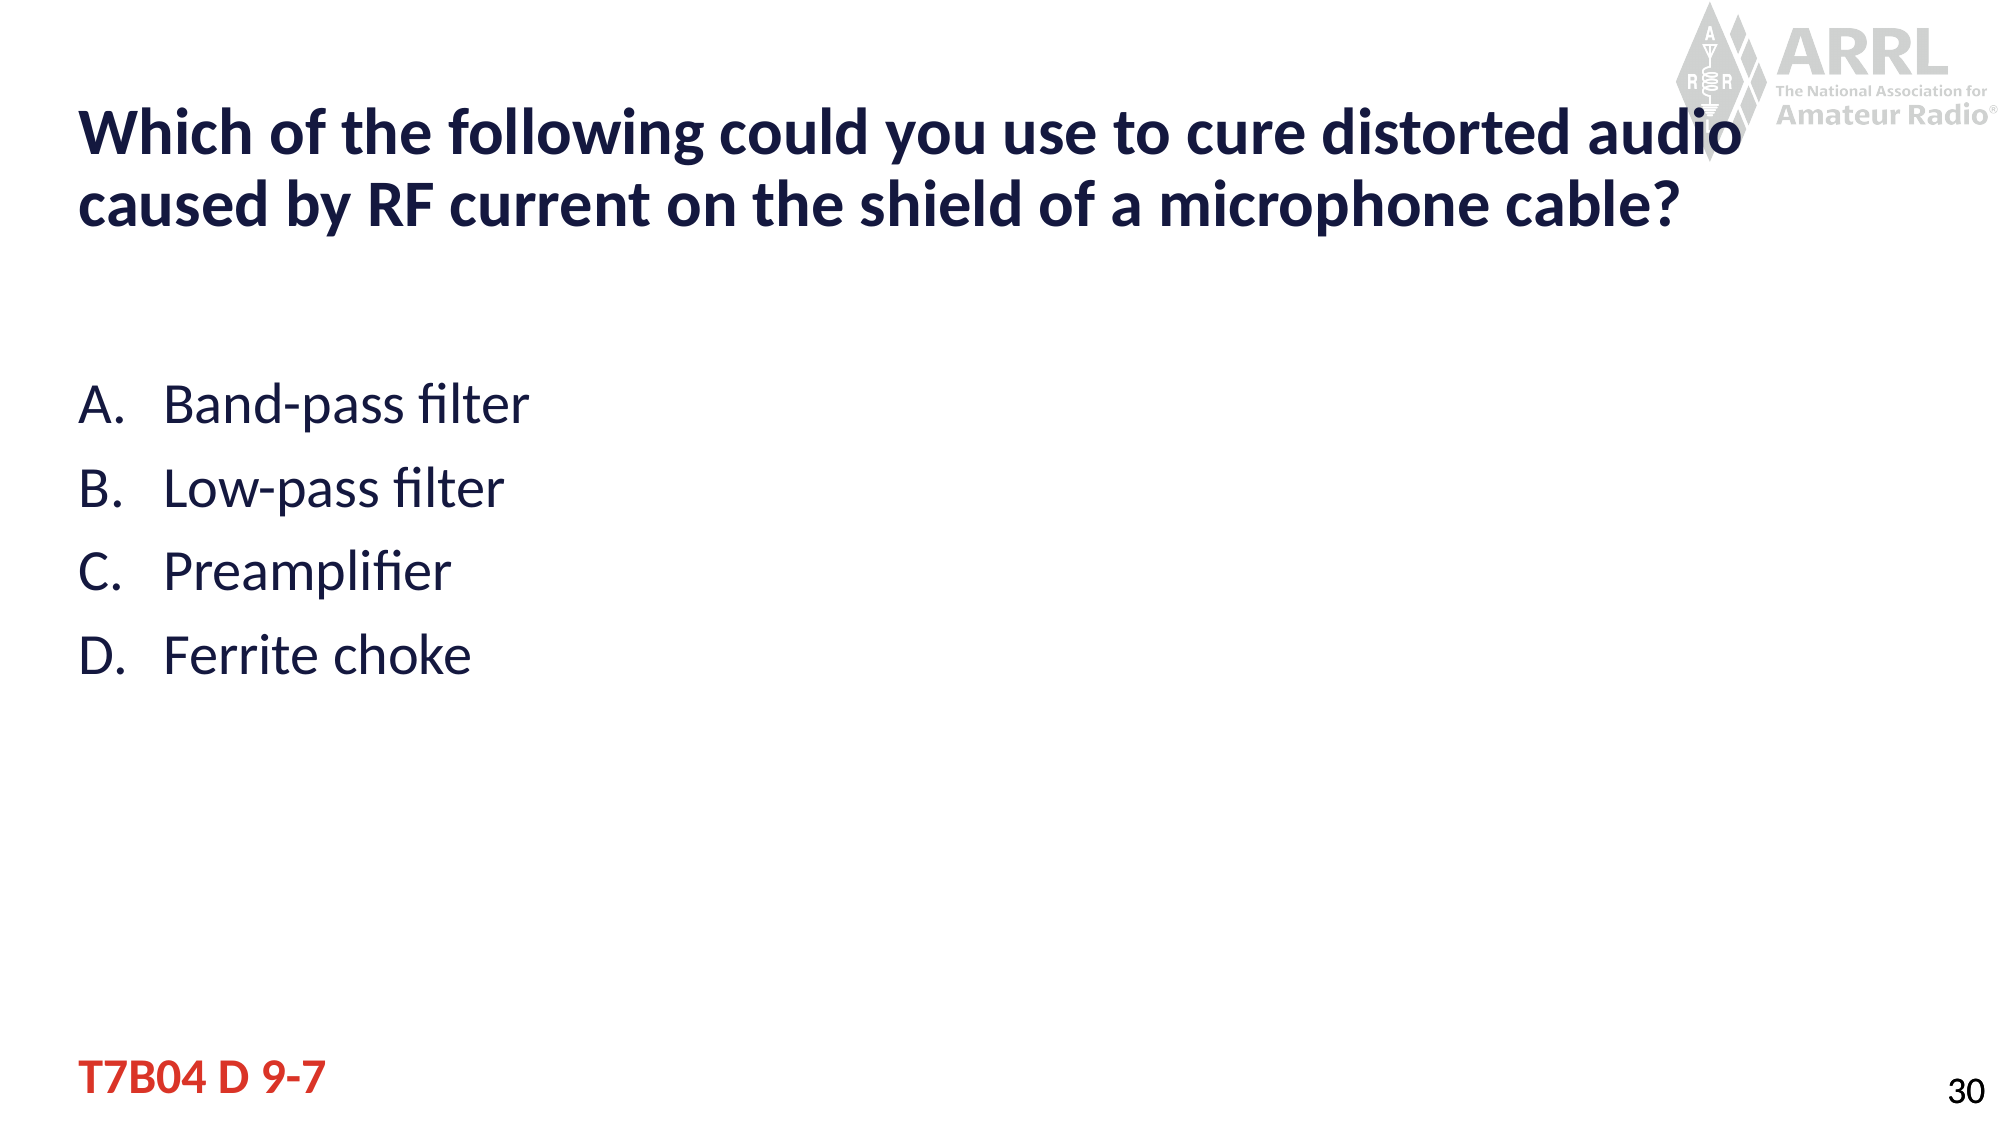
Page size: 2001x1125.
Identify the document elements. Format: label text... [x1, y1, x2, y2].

text_box T7B04 D 9-7 [63, 1036, 921, 1112]
title Which of the following could you use to cure distorted audio caused by RF current on the shield of a microphone cable? [63, 59, 1863, 278]
picture [1674, 0, 2000, 164]
list Band-pass filter Low-pass filter Preamplifier Ferrite choke [63, 365, 1863, 989]
